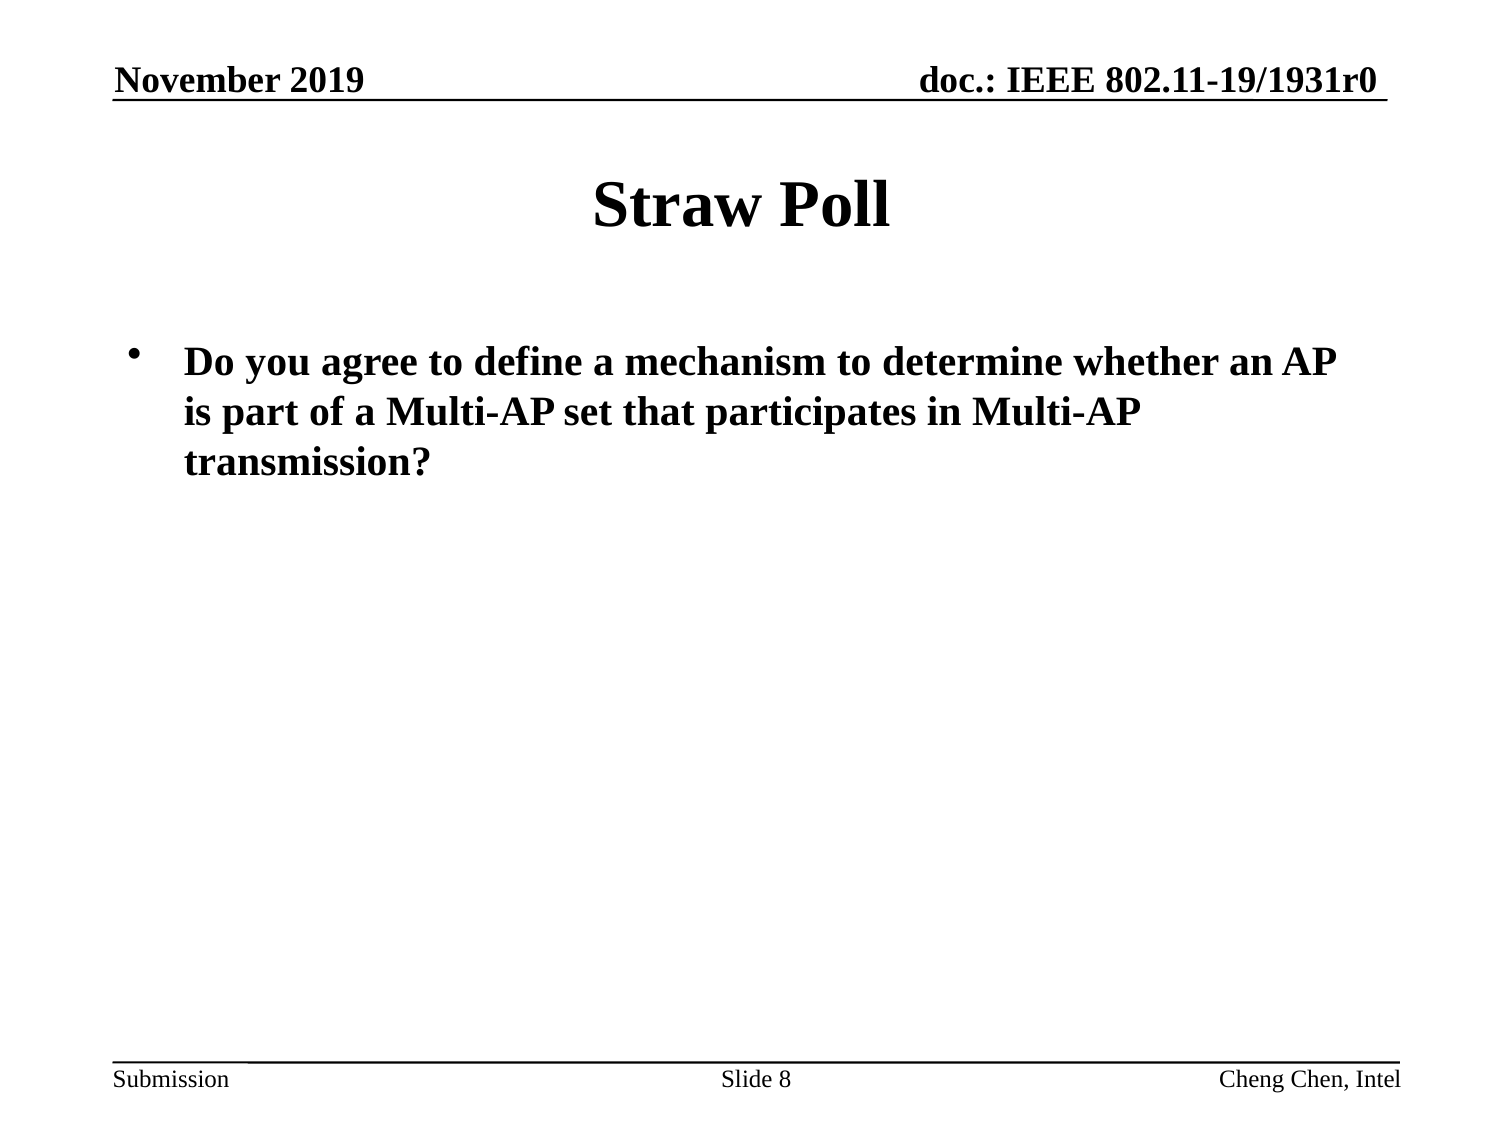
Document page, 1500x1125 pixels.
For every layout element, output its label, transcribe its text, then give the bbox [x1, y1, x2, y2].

footer Cheng Chen, Intel [1186, 1061, 1402, 1093]
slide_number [114, 54, 368, 101]
slide_number Slide 8 [712, 1061, 800, 1093]
list Do you agree to define a mechanism to determine whether an AP is part of a Multi-AP set that participates in Multi-AP transmission? [112, 326, 1388, 1002]
title Straw Poll [112, 112, 1388, 288]
